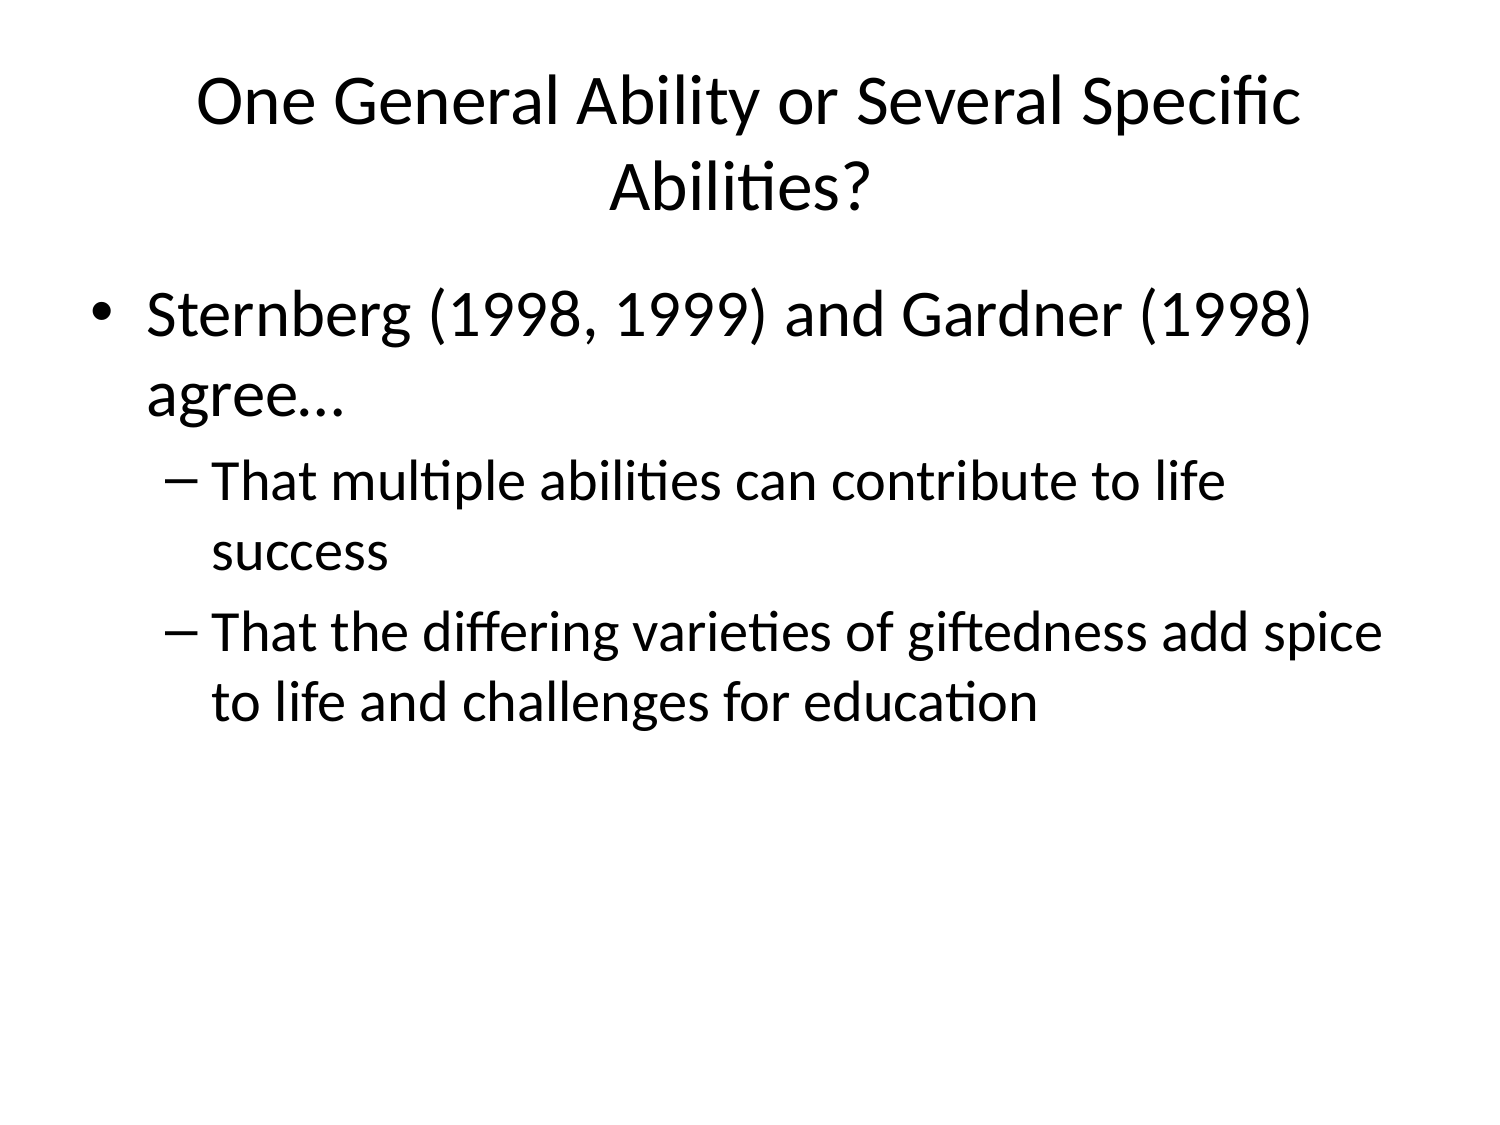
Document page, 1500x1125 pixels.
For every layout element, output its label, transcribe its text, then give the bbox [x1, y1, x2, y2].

title One General Ability or Several Specific Abilities? [75, 45, 1425, 233]
list Sternberg (1998, 1999) and Gardner (1998) agree… That multiple abilities can contribute to life success That the differing varieties of giftedness add spice to life and challenges for education [75, 262, 1425, 1005]
